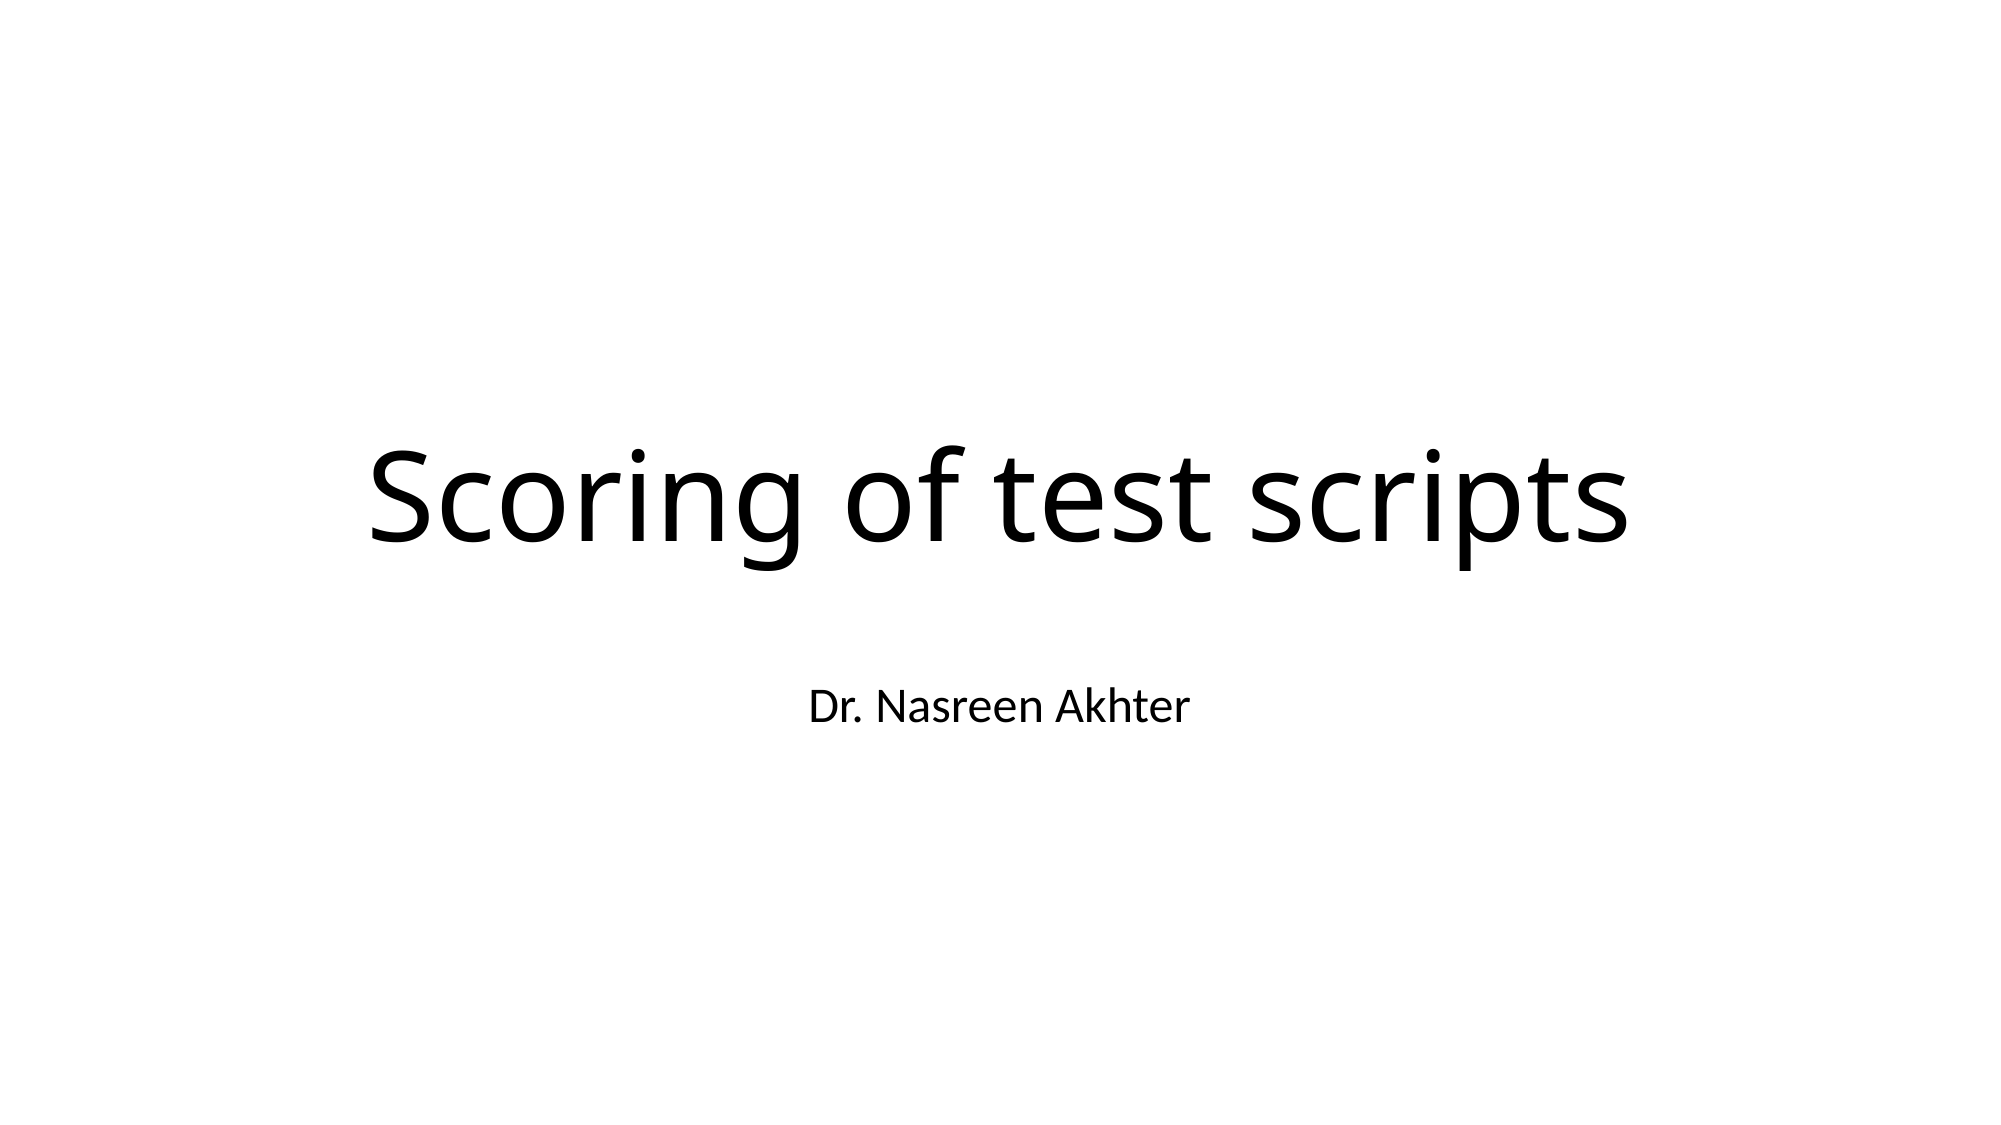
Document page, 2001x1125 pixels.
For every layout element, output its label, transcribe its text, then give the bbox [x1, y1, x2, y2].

title Scoring of test scripts [249, 184, 1750, 576]
subtitle Dr. Nasreen Akhter [249, 590, 1750, 863]
